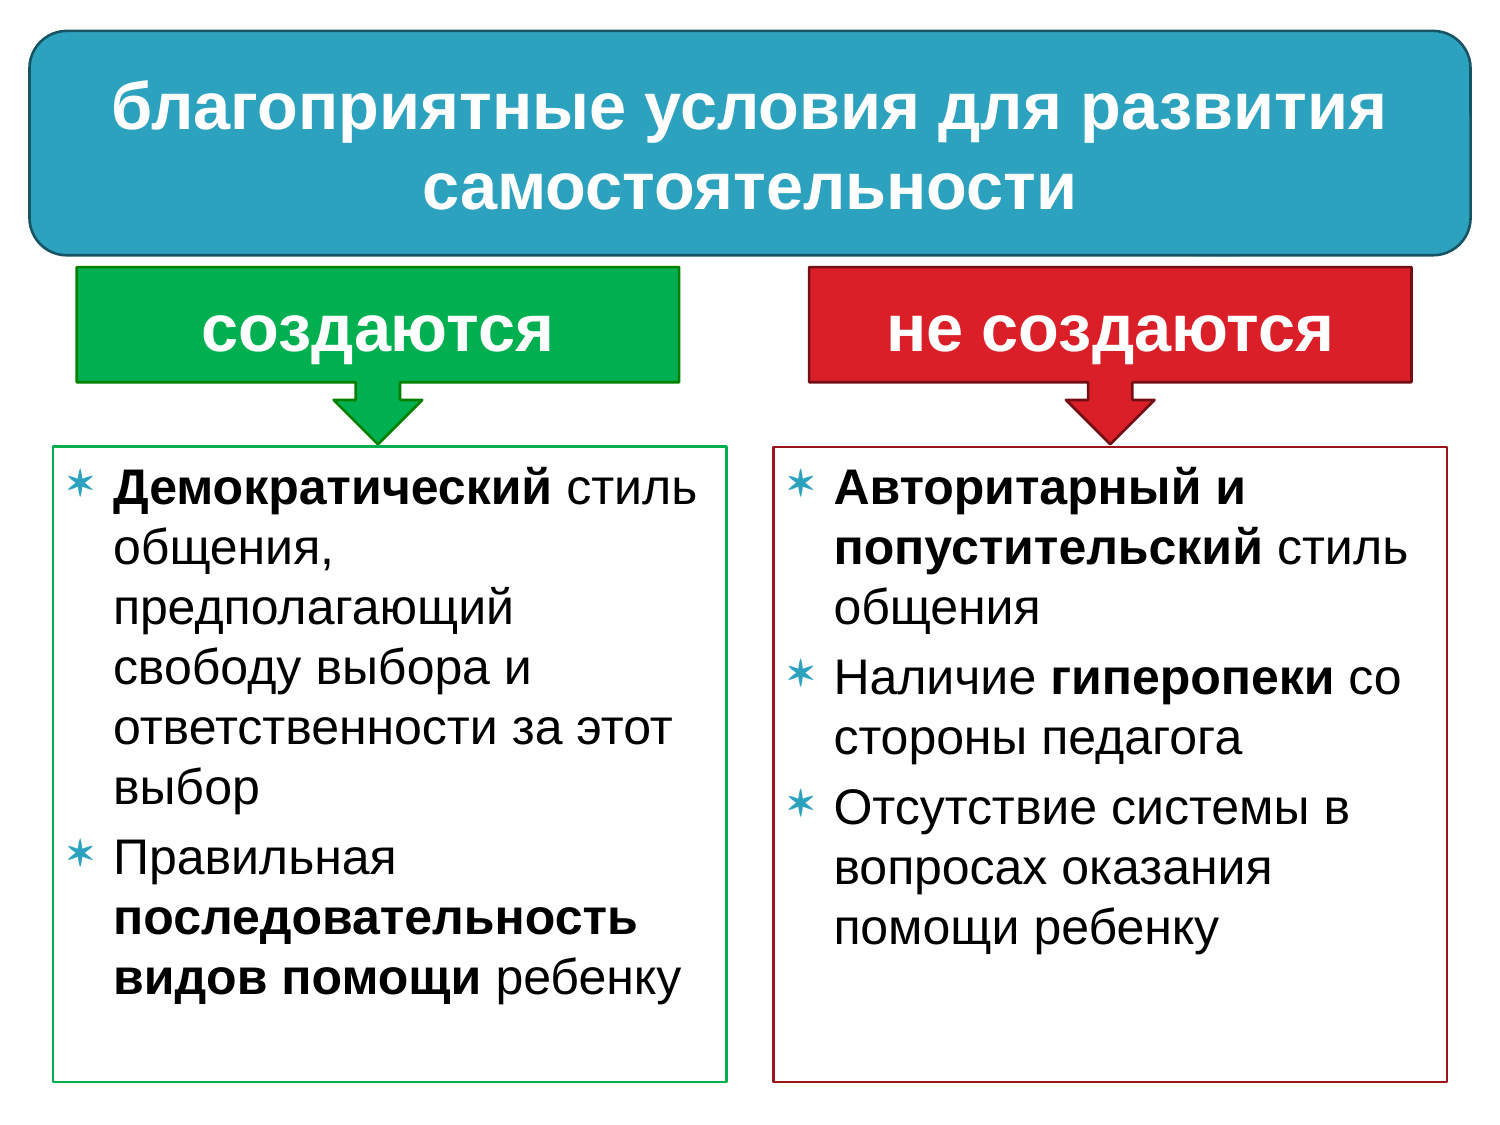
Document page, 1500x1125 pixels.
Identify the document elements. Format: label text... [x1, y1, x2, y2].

list Демократический стиль общения, предполагающий свободу выбора и ответственности за этот выбор Правильная последовательность видов помощи ребенку [52, 445, 728, 1083]
text_box не создаются [807, 265, 1413, 446]
text_box создаются [75, 265, 681, 446]
list Авторитарный и попустительский стиль общения Наличие гиперопеки со стороны педагога Отсутствие системы в вопросах оказания помощи ребенку [772, 446, 1448, 1083]
text_box благоприятные условия для развития самостоятельности [28, 29, 1472, 257]
